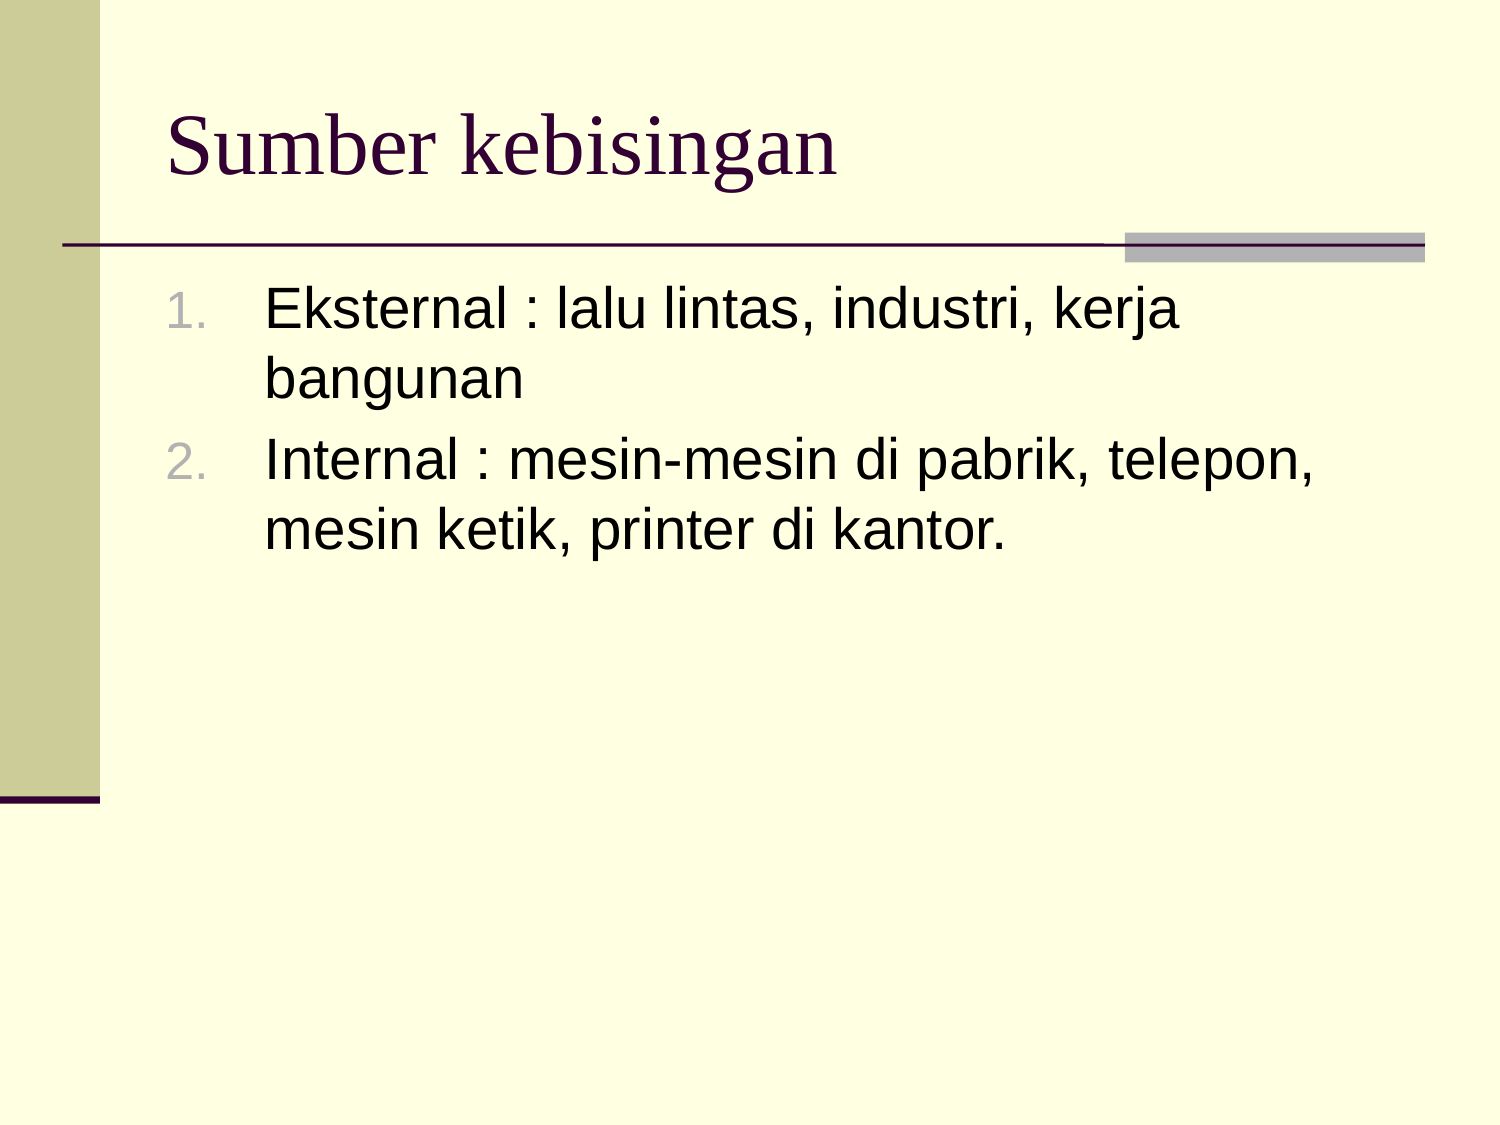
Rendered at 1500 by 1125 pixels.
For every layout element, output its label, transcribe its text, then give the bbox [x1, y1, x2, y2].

list Eksternal : lalu lintas, industri, kerja bangunan Internal : mesin-mesin di pabrik, telepon, mesin ketik, printer di kantor. [149, 262, 1426, 1006]
title Sumber kebisingan [149, 45, 1426, 234]
